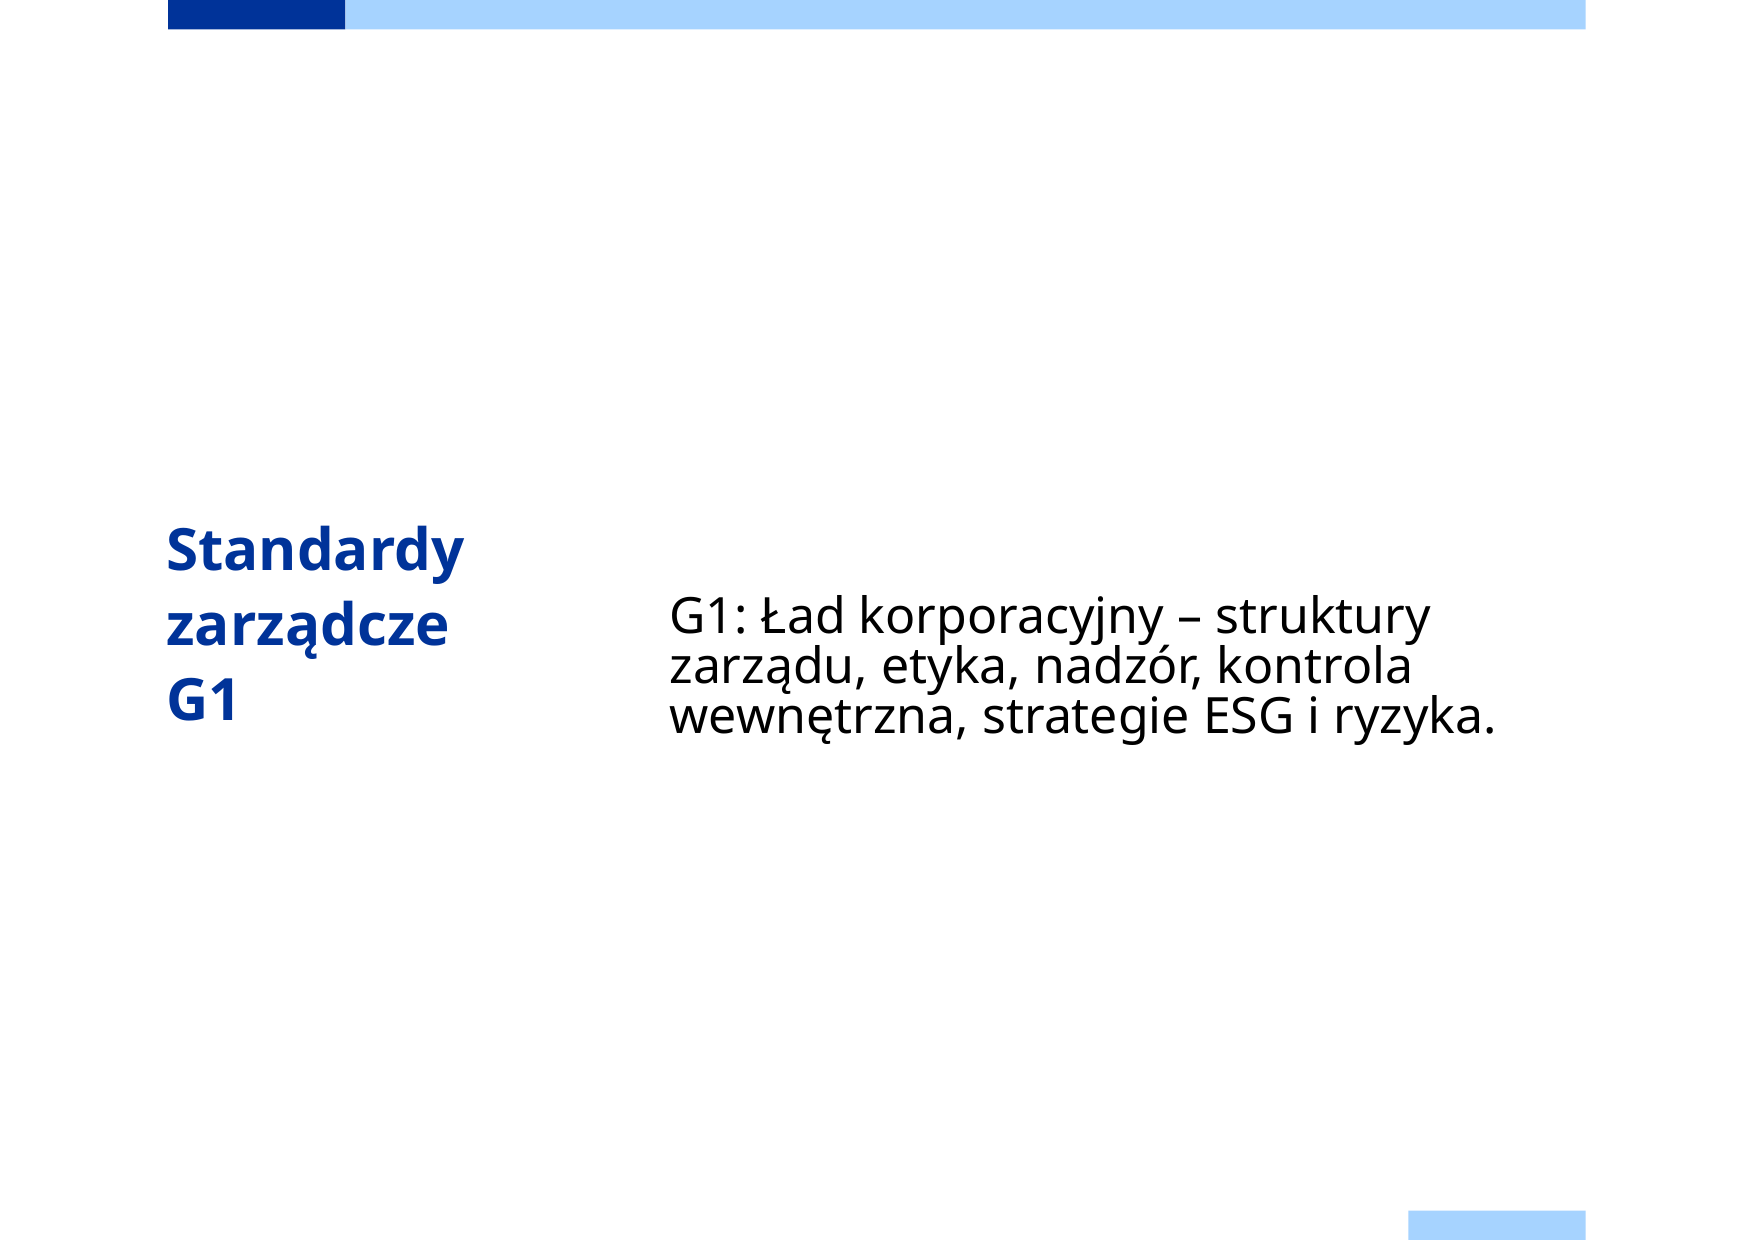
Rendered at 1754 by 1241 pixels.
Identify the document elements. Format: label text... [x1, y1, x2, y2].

list G1: Ład korporacyjny – struktury zarządu, etyka, nadzór, kontrola wewnętrzna, strategie ESG i ryzyka. [669, 249, 1589, 1016]
title Standardy zarządcze G1 [166, 218, 482, 1021]
